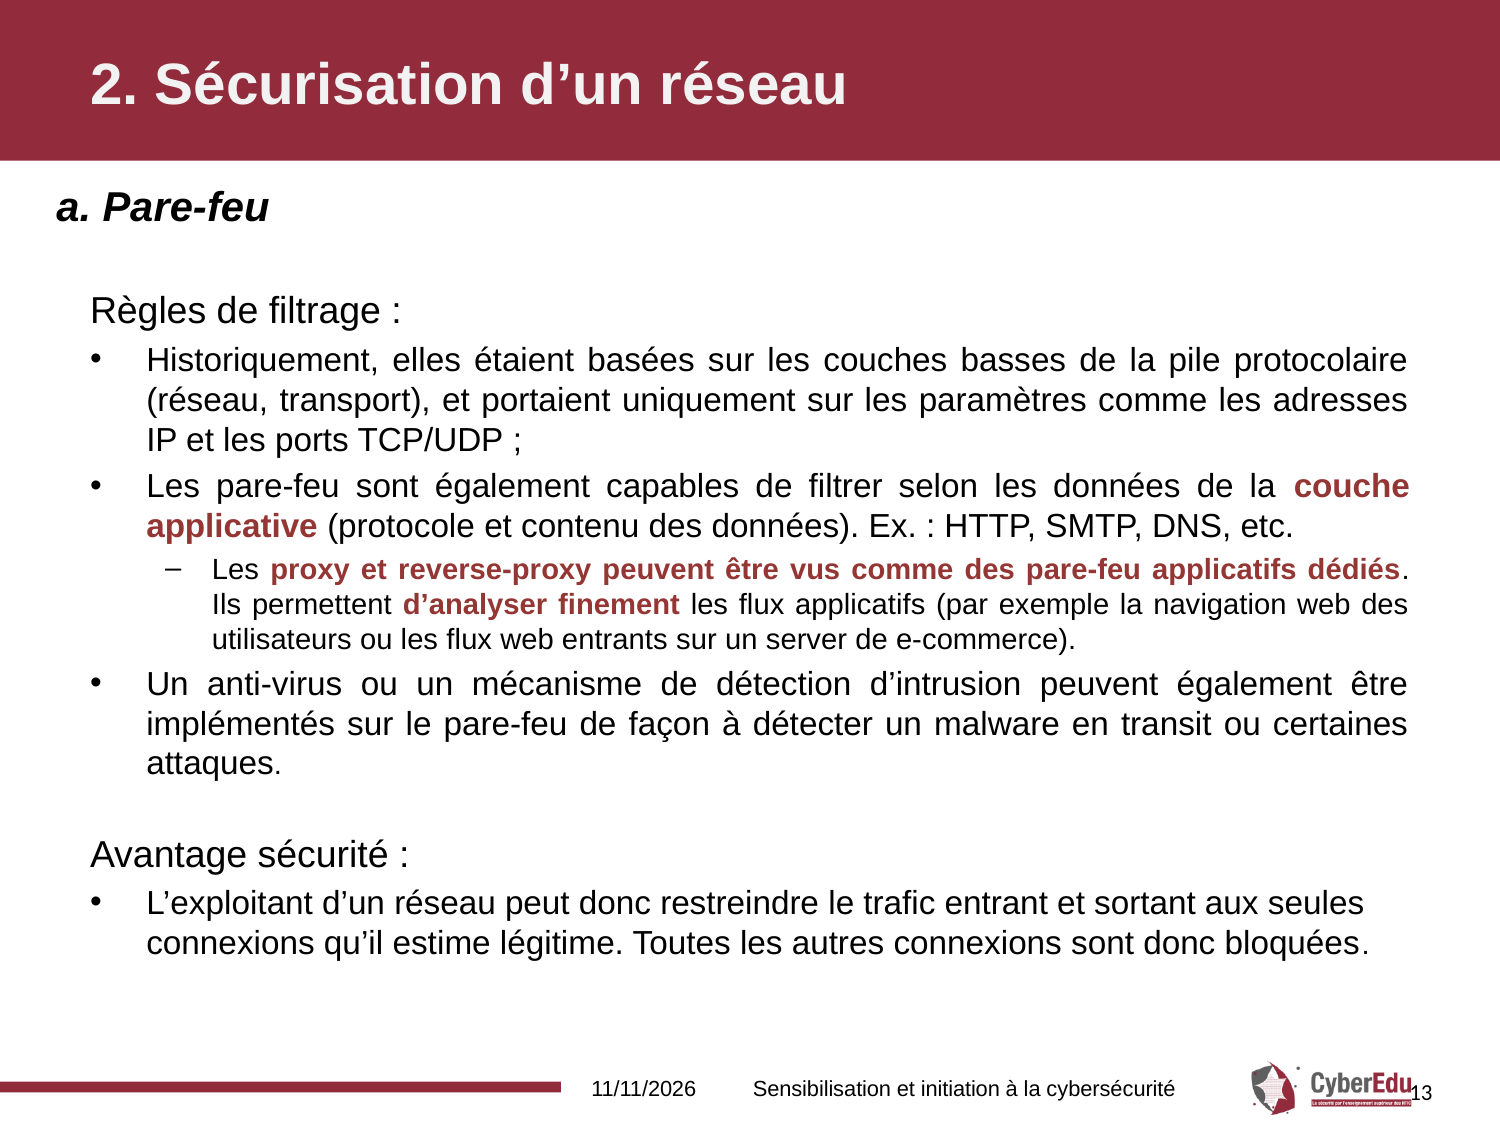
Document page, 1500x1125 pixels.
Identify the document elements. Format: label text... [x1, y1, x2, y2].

text_box a. Pare-feu [41, 172, 1471, 268]
picture [1246, 1060, 1412, 1115]
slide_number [561, 1057, 727, 1118]
list Règles de filtrage : Historiquement, elles étaient basées sur les couches basses de la pile protocolaire (réseau, transport), et portaient uniquement sur les paramètres comme les adresses IP et les ports TCP/UDP ; Les pare-feu sont également capables de filtrer selon les données de la couche applicative (protocole et contenu des données). Ex. : HTTP, SMTP, DNS, etc. Les proxy et reverse-proxy peuvent être vus comme des pare-feu applicatifs dédiés. Ils permettent d’analyser finement les flux applicatifs (par exemple la navigation web des utilisateurs ou les flux web entrants sur un server de e-commerce). Un anti-virus ou un mécanisme de détection d’intrusion peuvent également être implémentés sur le pare-feu de façon à détecter un malware en transit ou certaines attaques. Avantage sécurité : L’exploitant d’un réseau peut donc restreindre le trafic entrant et sortant aux seules connexions qu’il estime légitime. Toutes les autres connexions sont donc bloquées. [75, 278, 1425, 1035]
footer Sensibilisation et initiation à la cybersécurité [738, 1057, 1236, 1118]
title 2. Sécurisation d’un réseau [75, 1, 1425, 161]
